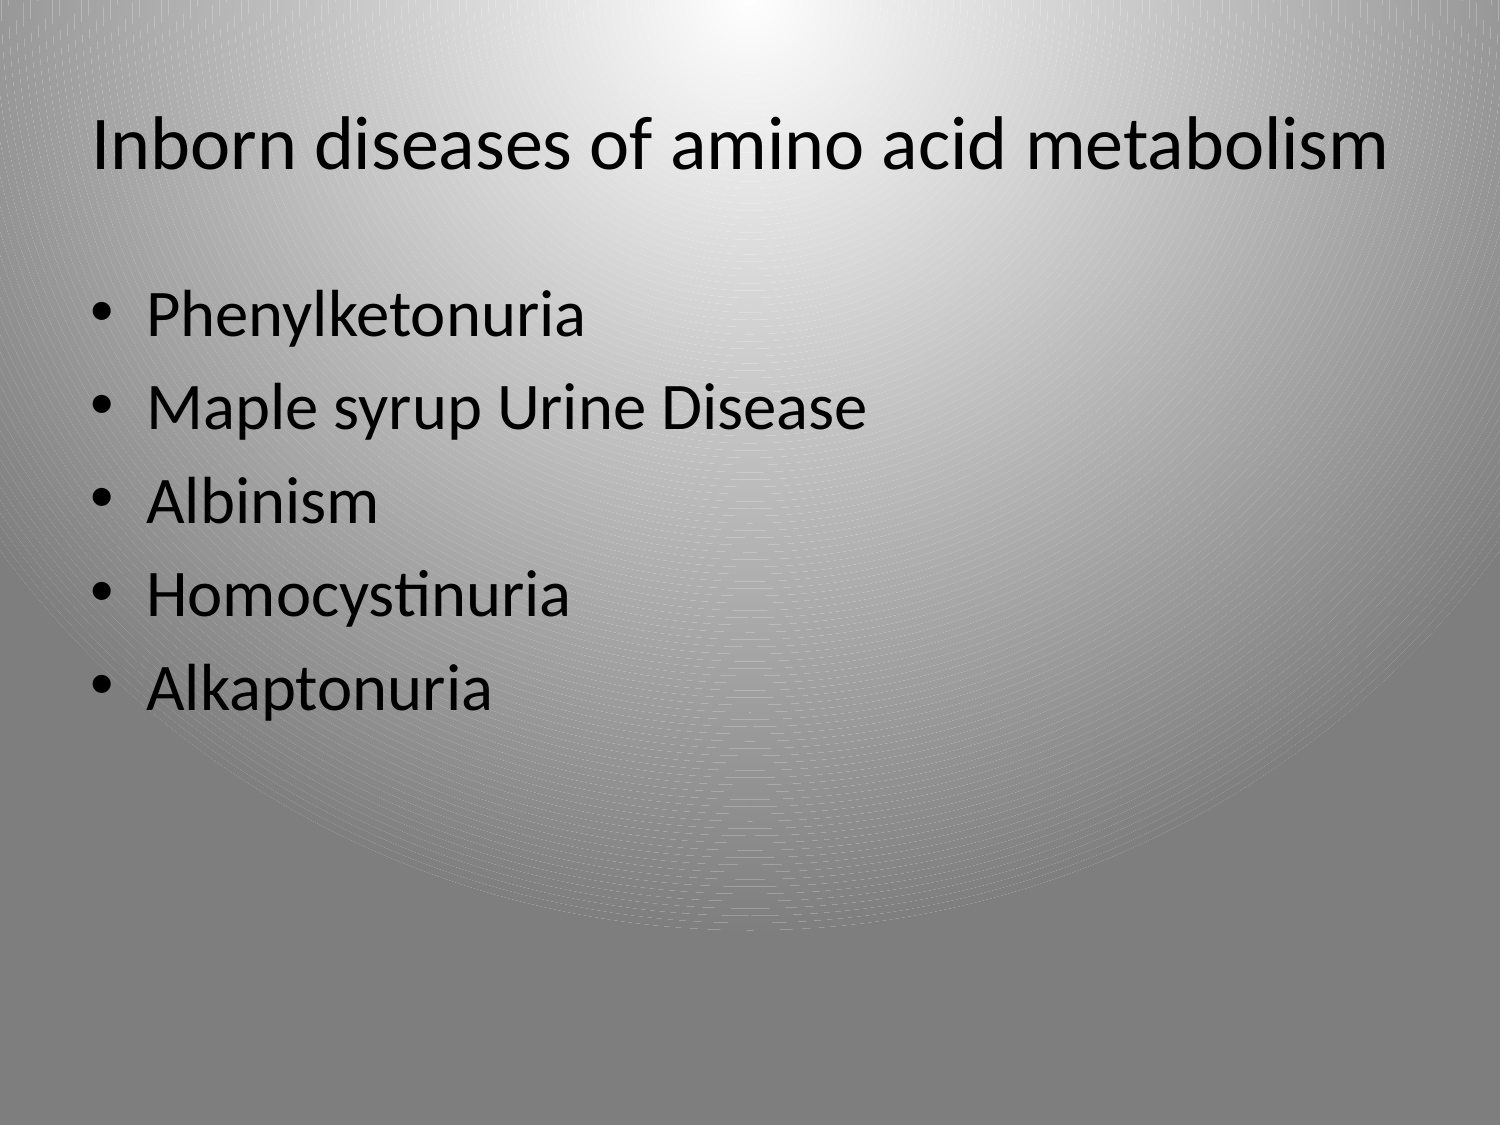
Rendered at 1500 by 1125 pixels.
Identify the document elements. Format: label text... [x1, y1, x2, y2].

title Inborn diseases of amino acid metabolism [75, 45, 1425, 233]
list Phenylketonuria Maple syrup Urine Disease Albinism Homocystinuria Alkaptonuria [75, 262, 1425, 1005]
